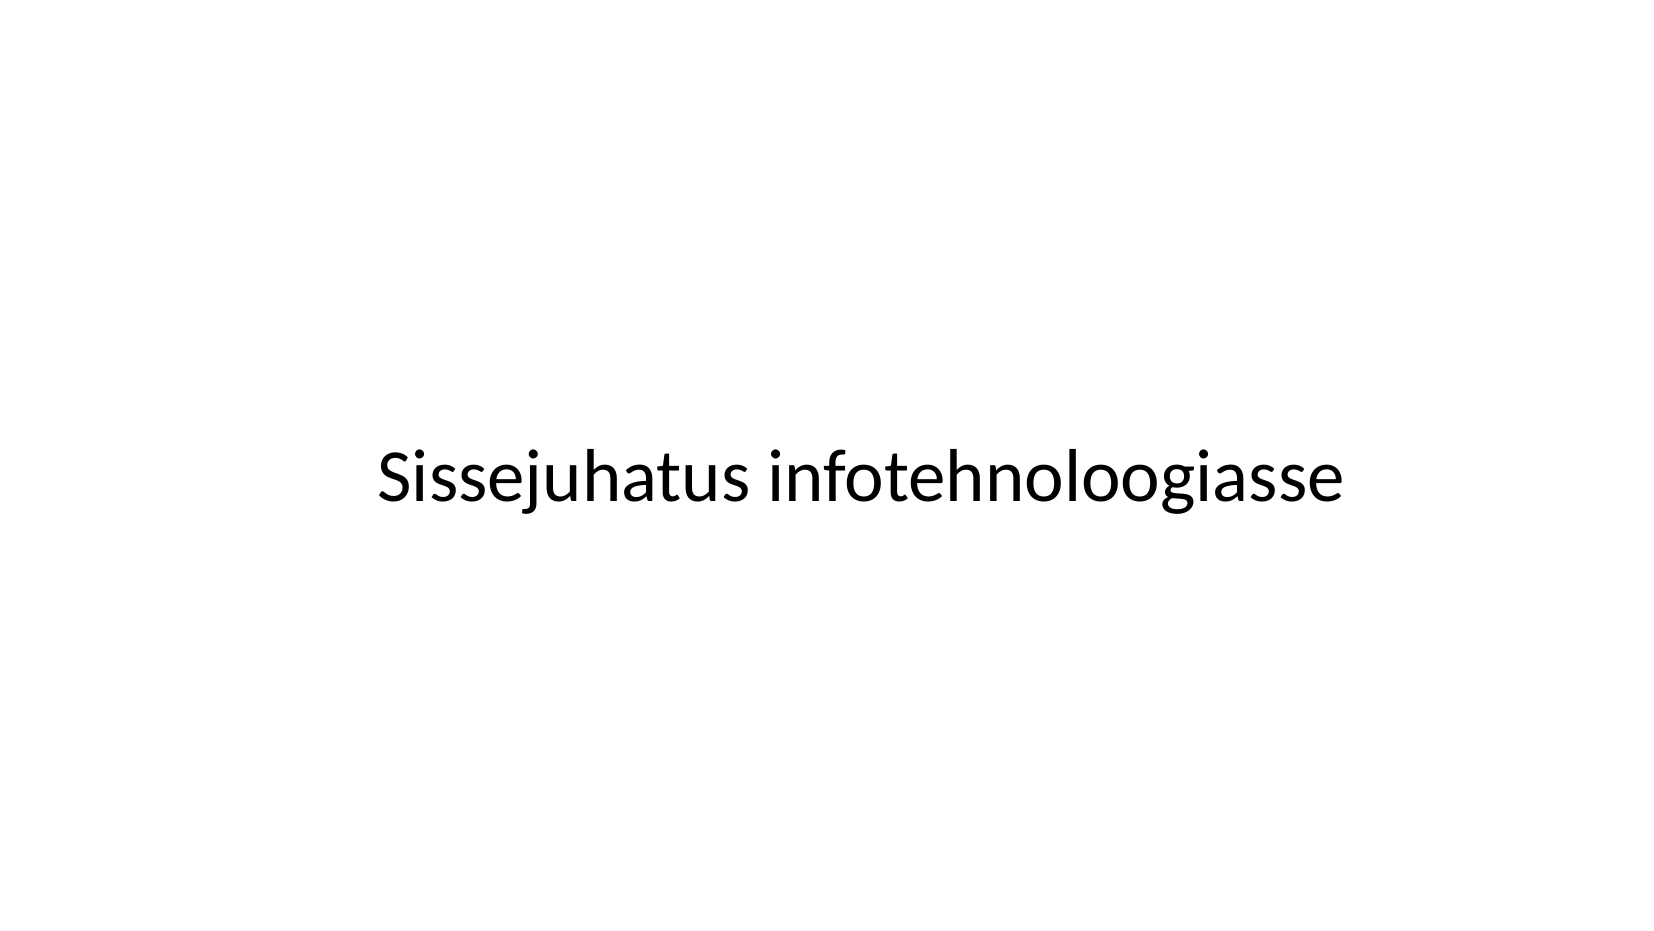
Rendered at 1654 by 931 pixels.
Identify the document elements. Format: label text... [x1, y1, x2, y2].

list Sissejuhatus infotehnoloogiasse [151, 103, 1571, 765]
